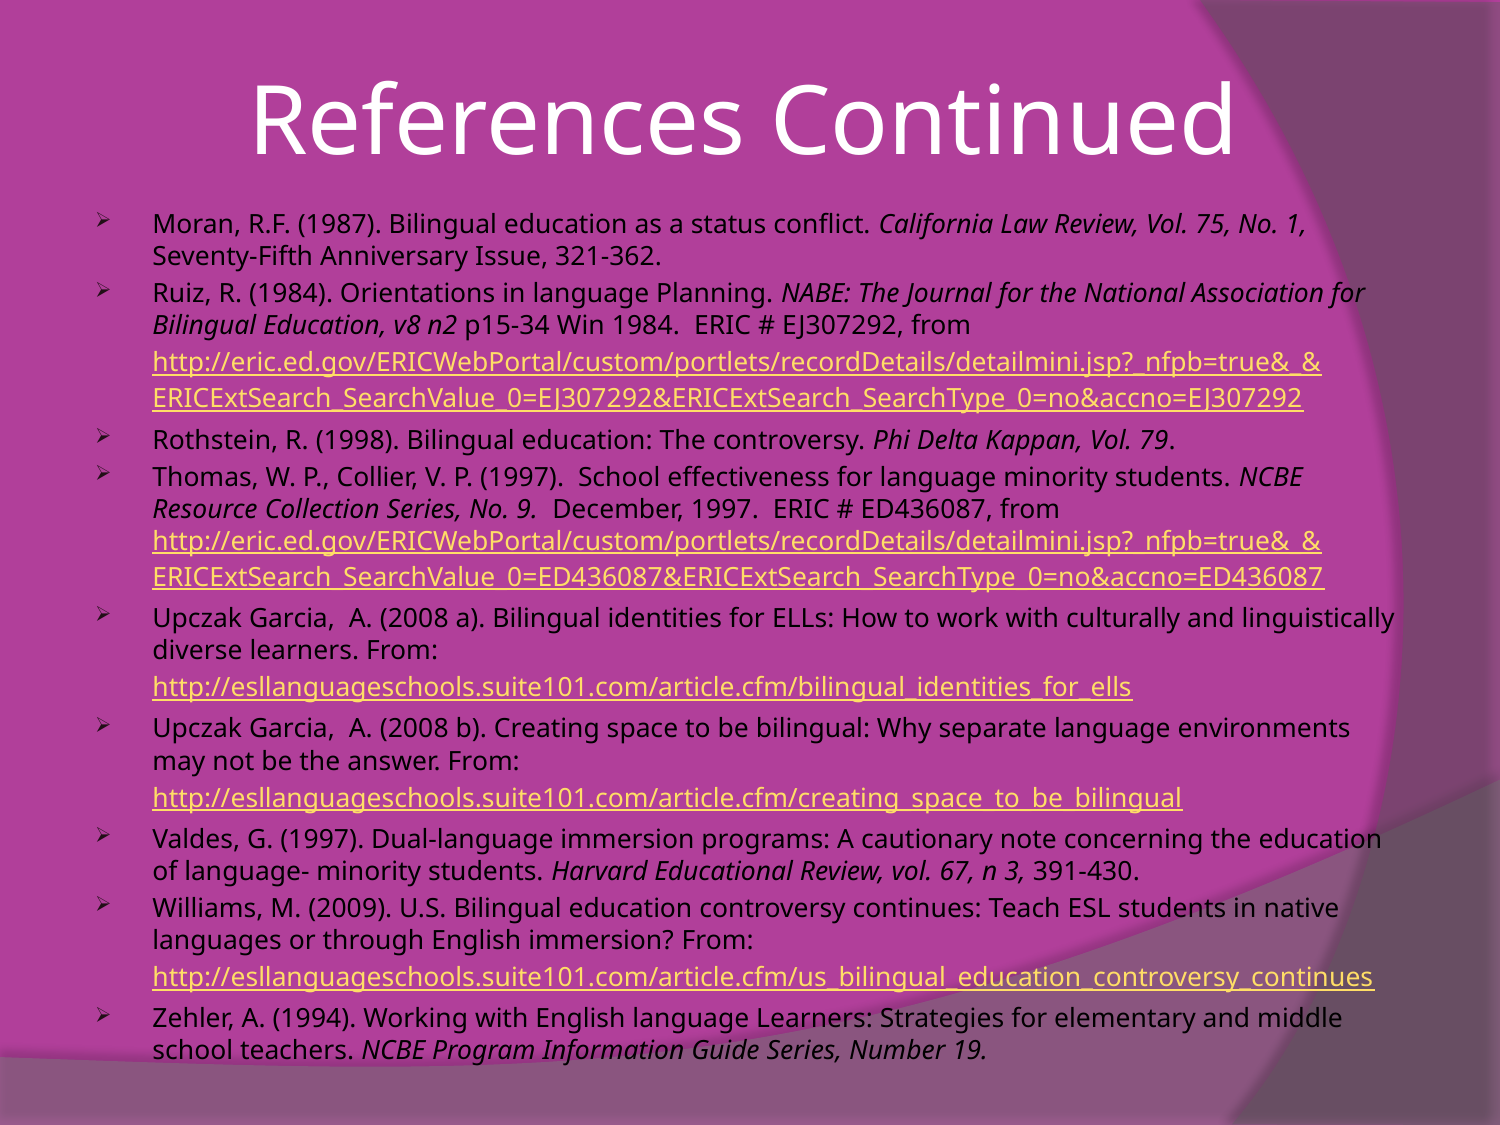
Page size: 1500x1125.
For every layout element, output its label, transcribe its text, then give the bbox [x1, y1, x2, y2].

title References Continued [75, 45, 1413, 162]
list Moran, R.F. (1987). Bilingual education as a status conflict. California Law Review, Vol. 75, No. 1, Seventy-Fifth Anniversary Issue, 321-362. Ruiz, R. (1984). Orientations in language Planning. NABE: The Journal for the National Association for Bilingual Education, v8 n2 p15-34 Win 1984. ERIC # EJ307292, from http://eric.ed.gov/ERICWebPortal/custom/portlets/recordDetails/detailmini.jsp?_nfpb=true&_&ERICExtSearch_SearchValue_0=EJ307292&ERICExtSearch_SearchType_0=no&accno=EJ307292 Rothstein, R. (1998). Bilingual education: The controversy. Phi Delta Kappan, Vol. 79. Thomas, W. P., Collier, V. P. (1997). School effectiveness for language minority students. NCBE Resource Collection Series, No. 9. December, 1997. ERIC # ED436087, from http://eric.ed.gov/ERICWebPortal/custom/portlets/recordDetails/detailmini.jsp?_nfpb=true&_&ERICExtSearch_SearchValue_0=ED436087&ERICExtSearch_SearchType_0=no&accno=ED436087 Upczak Garcia, A. (2008 a). Bilingual identities for ELLs: How to work with culturally and linguistically diverse learners. From: http://esllanguageschools.suite101.com/article.cfm/bilingual_identities_for_ells Upczak Garcia, A. (2008 b). Creating space to be bilingual: Why separate language environments may not be the answer. From: http://esllanguageschools.suite101.com/article.cfm/creating_space_to_be_bilingual Valdes, G. (1997). Dual-language immersion programs: A cautionary note concerning the education of language- minority students. Harvard Educational Review, vol. 67, n 3, 391-430. Williams, M. (2009). U.S. Bilingual education controversy continues: Teach ESL students in native languages or through English immersion? From: http://esllanguageschools.suite101.com/article.cfm/us_bilingual_education_controversy_continues Zehler, A. (1994). Working with English language Learners: Strategies for elementary and middle school teachers. NCBE Program Information Guide Series, Number 19. [75, 162, 1425, 1075]
